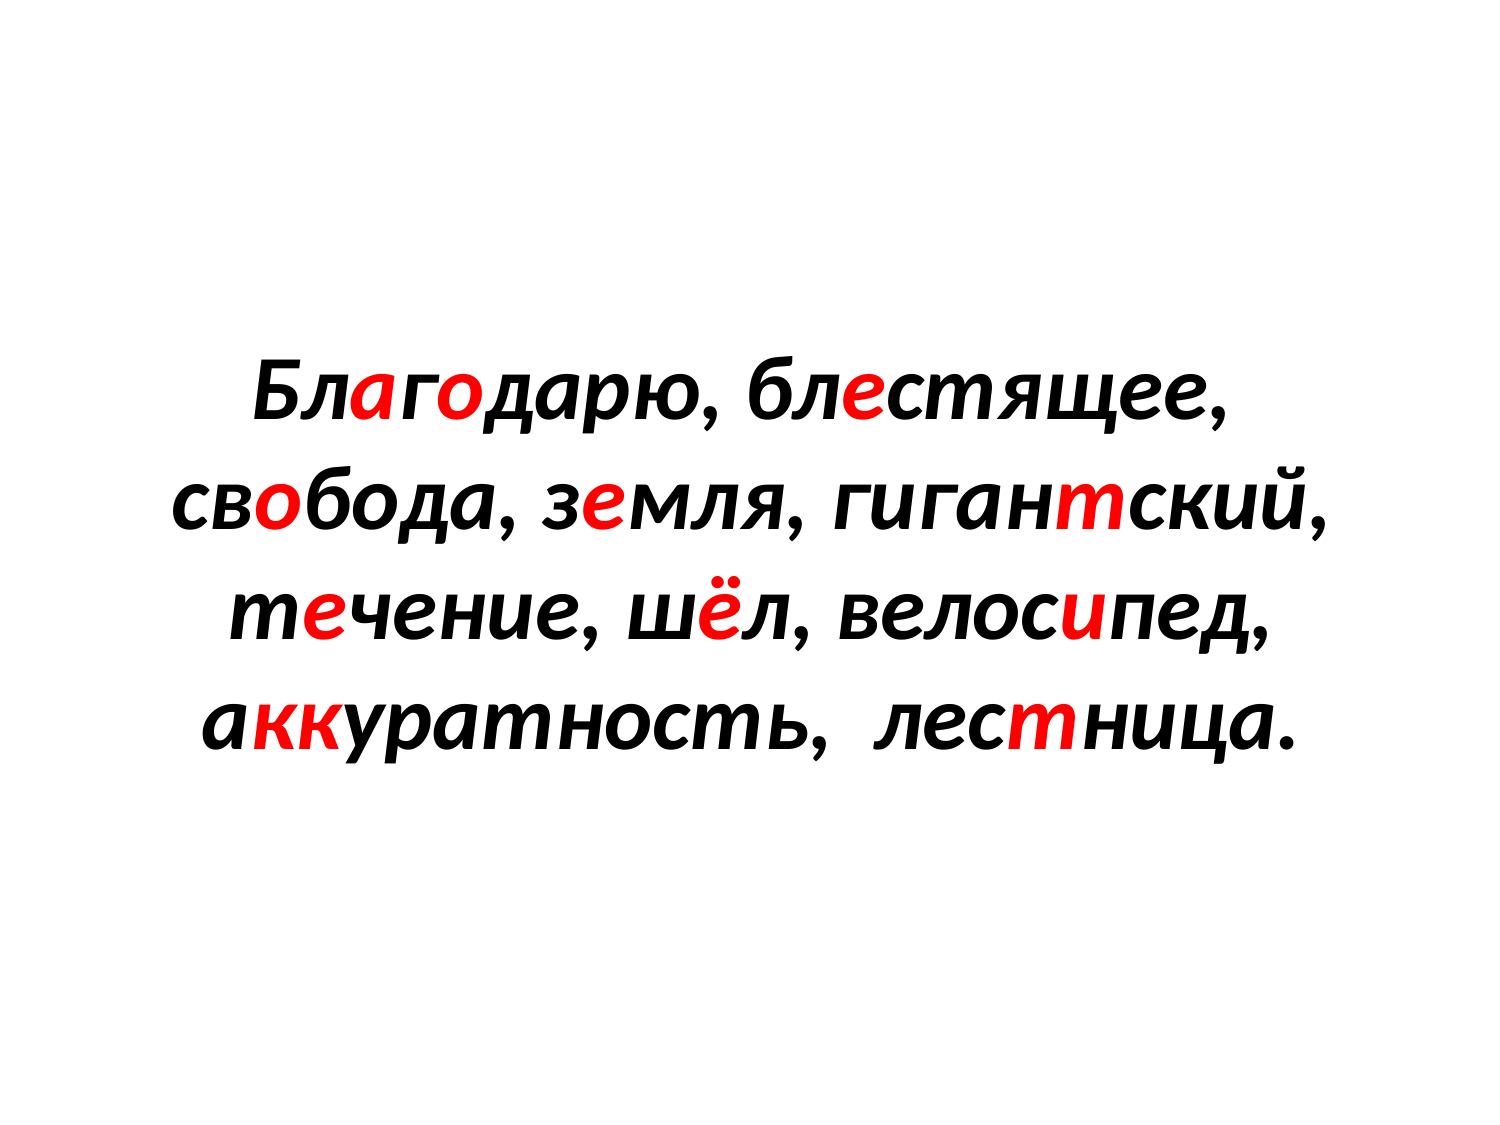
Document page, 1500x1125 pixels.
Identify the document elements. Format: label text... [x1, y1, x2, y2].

title Благодарю, блестящее, свобода, земля, гигантский, течение, шёл, велосипед, аккуратность, лестница. [76, 196, 1427, 1010]
